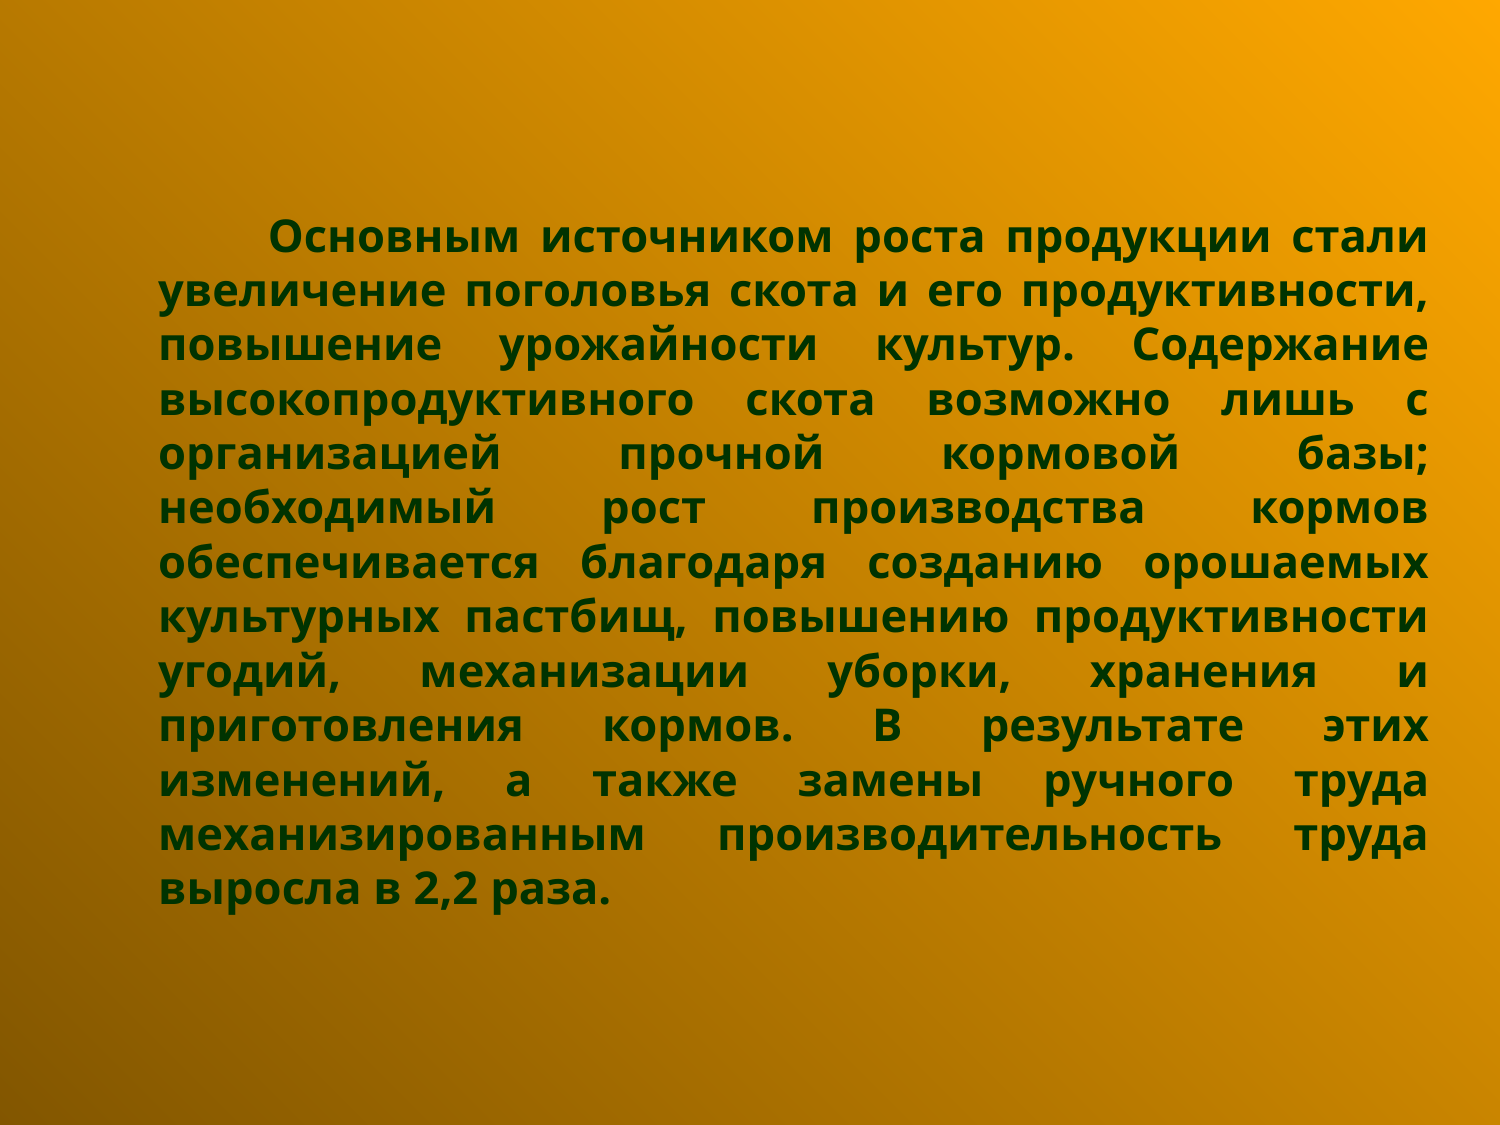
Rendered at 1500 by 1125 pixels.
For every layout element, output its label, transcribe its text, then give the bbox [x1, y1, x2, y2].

list Основным источником роста продукции стали увеличение поголовья скота и его продуктивности, повышение урожайности культур. Содержание высокопродуктивного скота возможно лишь с организацией прочной кормовой базы; необходимый рост производства кормов обеспечивается благодаря созданию орошаемых культурных пастбищ, повышению продуктивности угодий, механизации уборки, хранения и приготовления кормов. В результате этих изменений, а также замены ручного труда механизированным производительность труда выросла в 2,2 раза. [93, 199, 1444, 942]
